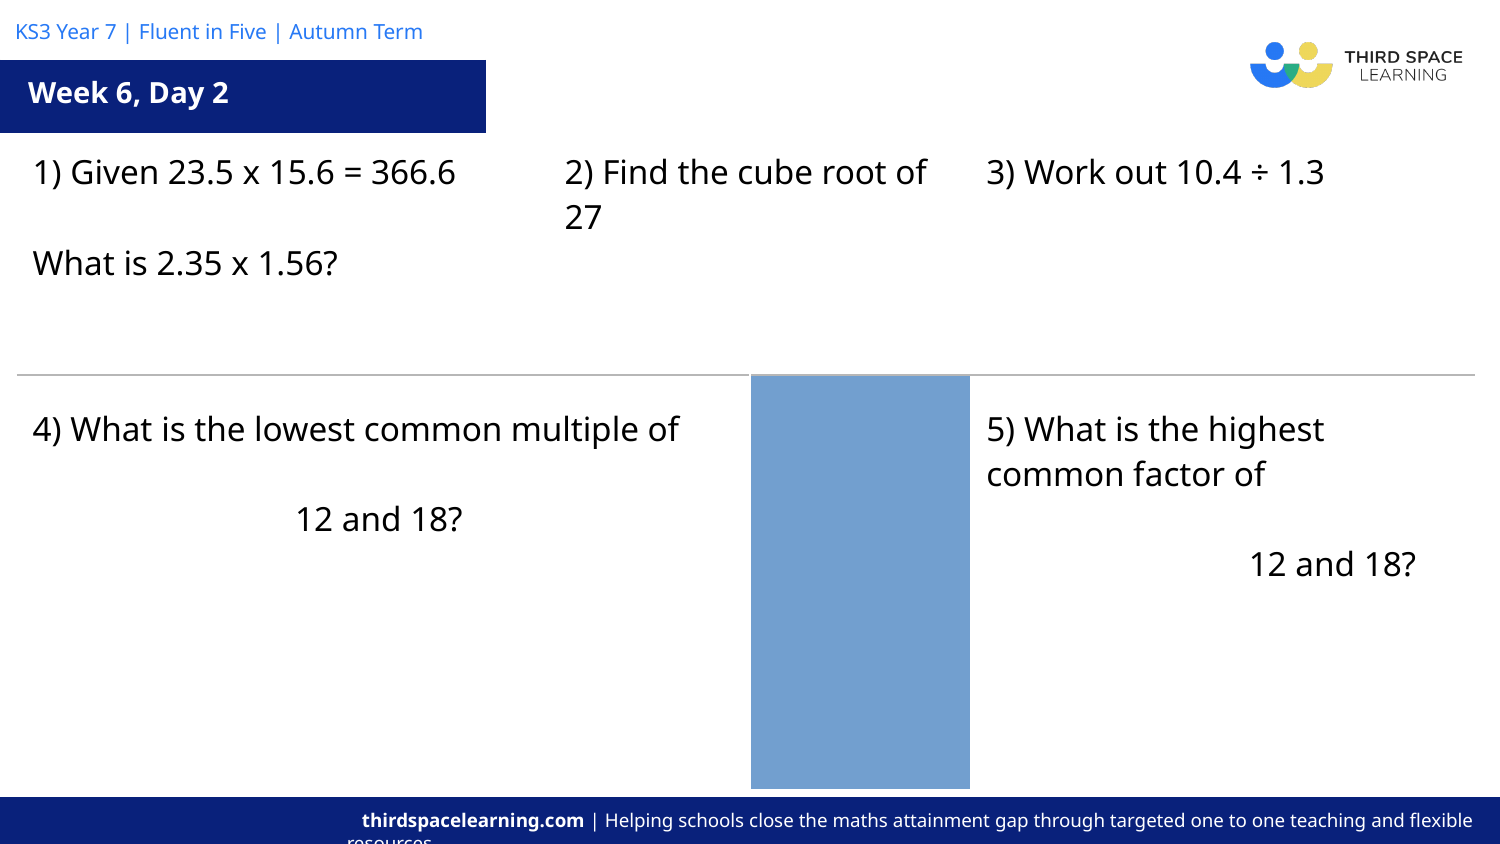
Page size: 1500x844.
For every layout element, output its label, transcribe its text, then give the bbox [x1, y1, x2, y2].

picture [1250, 33, 1465, 99]
text_box Week 6, Day 2 [13, 59, 383, 125]
table_cell 5) What is the highest common factor of 12 and 18? [972, 376, 1474, 788]
table_cell 4) What is the lowest common multiple of 12 and 18? [19, 376, 749, 788]
table_header 2) Find the cube root of 27 [550, 142, 970, 374]
table_header 1) Given 23.5 x 15.6 = 366.6 What is 2.35 x 1.56? [19, 142, 549, 374]
table_header 3) Work out 10.4 ÷ 1.3 [972, 142, 1474, 374]
